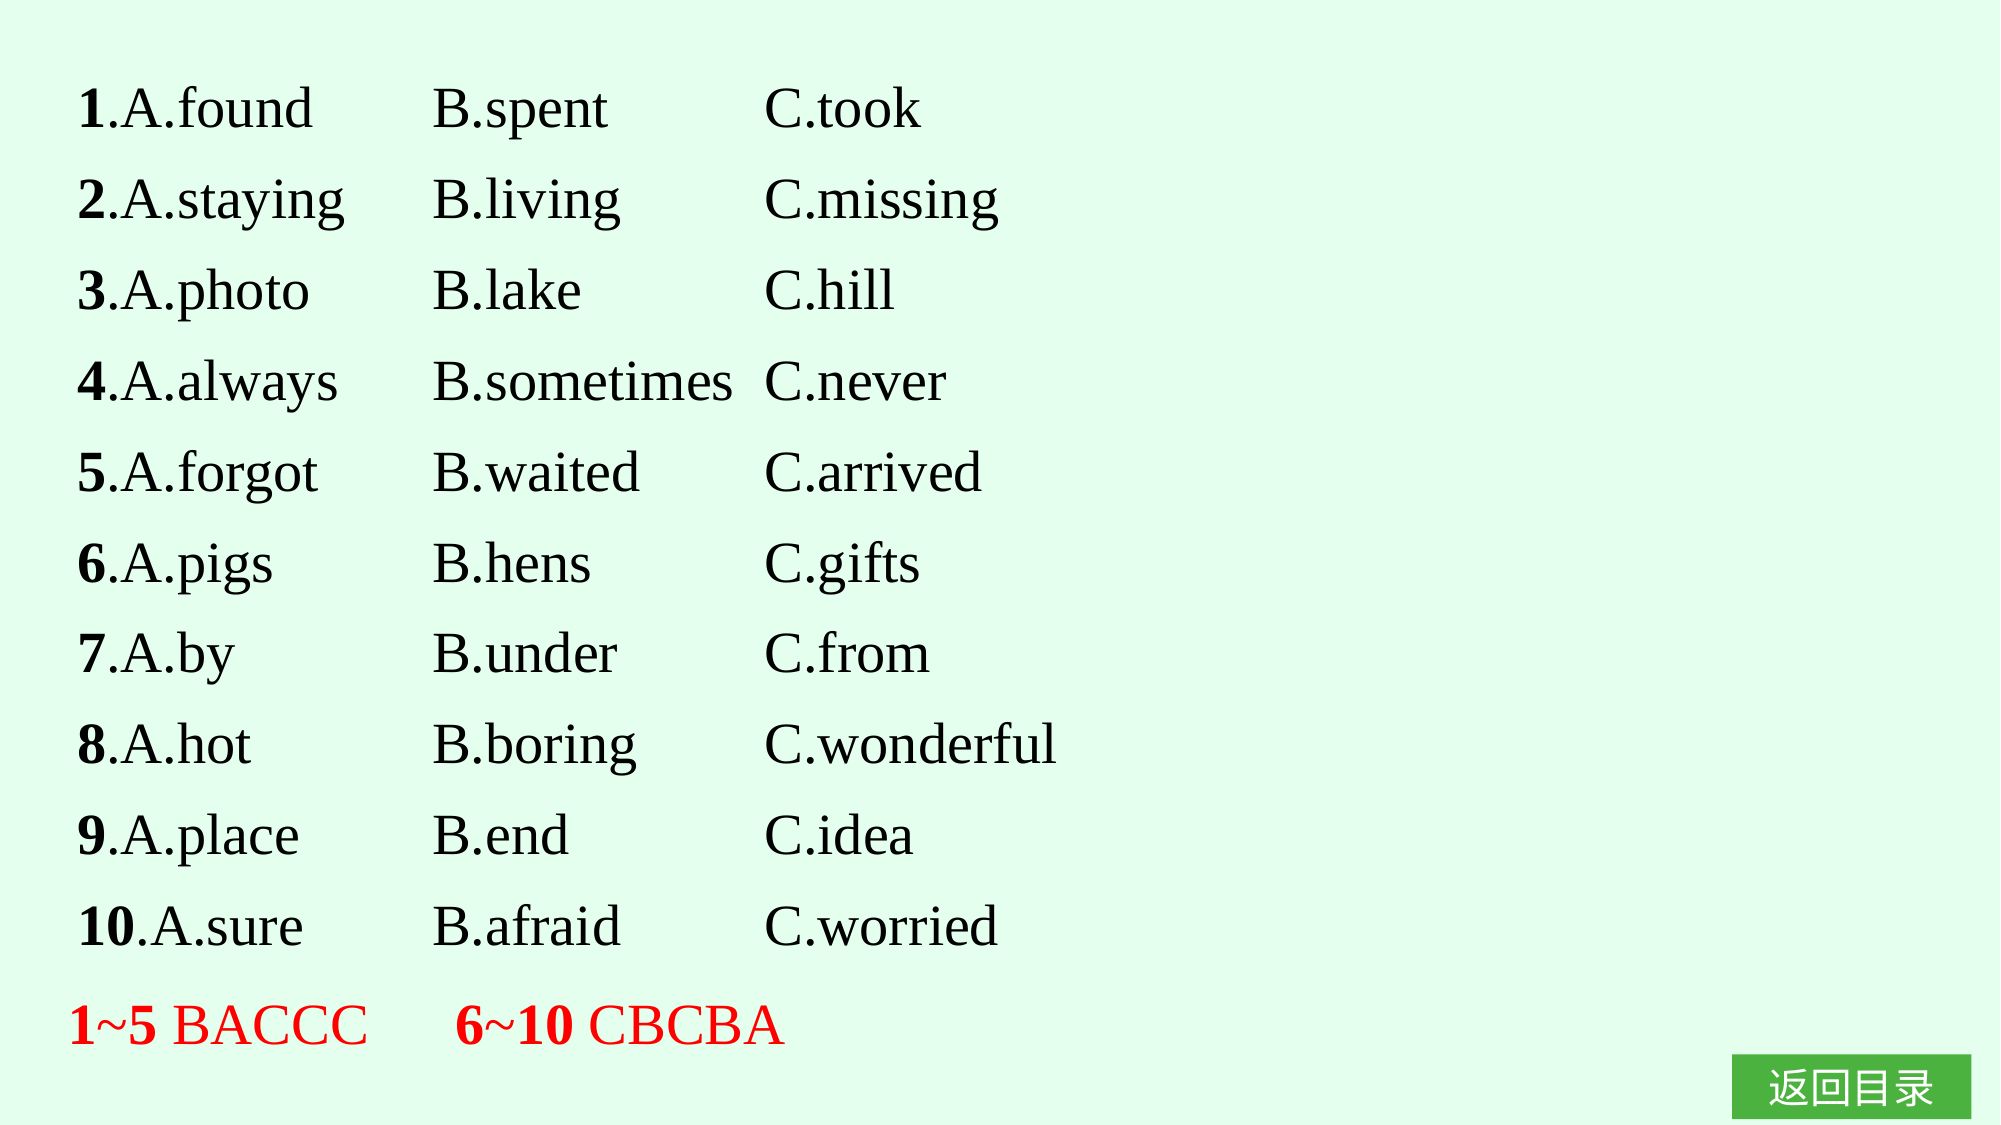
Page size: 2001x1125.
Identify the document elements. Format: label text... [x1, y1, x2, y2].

text_box 1.A.found B.spent C.took 2.A.staying B.living C.missing 3.A.photo B.lake C.hill 4.A.always B.sometimes C.never 5.A.forgot B.waited C.arrived 6.A.pigs B.hens C.gifts 7.A.by B.under C.from 8.A.hot B.boring C.wonderful 9.A.place B.end C.idea 10.A.sure B.afraid C.worried [62, 40, 1938, 965]
text_box 1~5 BACCC 6~10 CBCBA [52, 957, 812, 1064]
